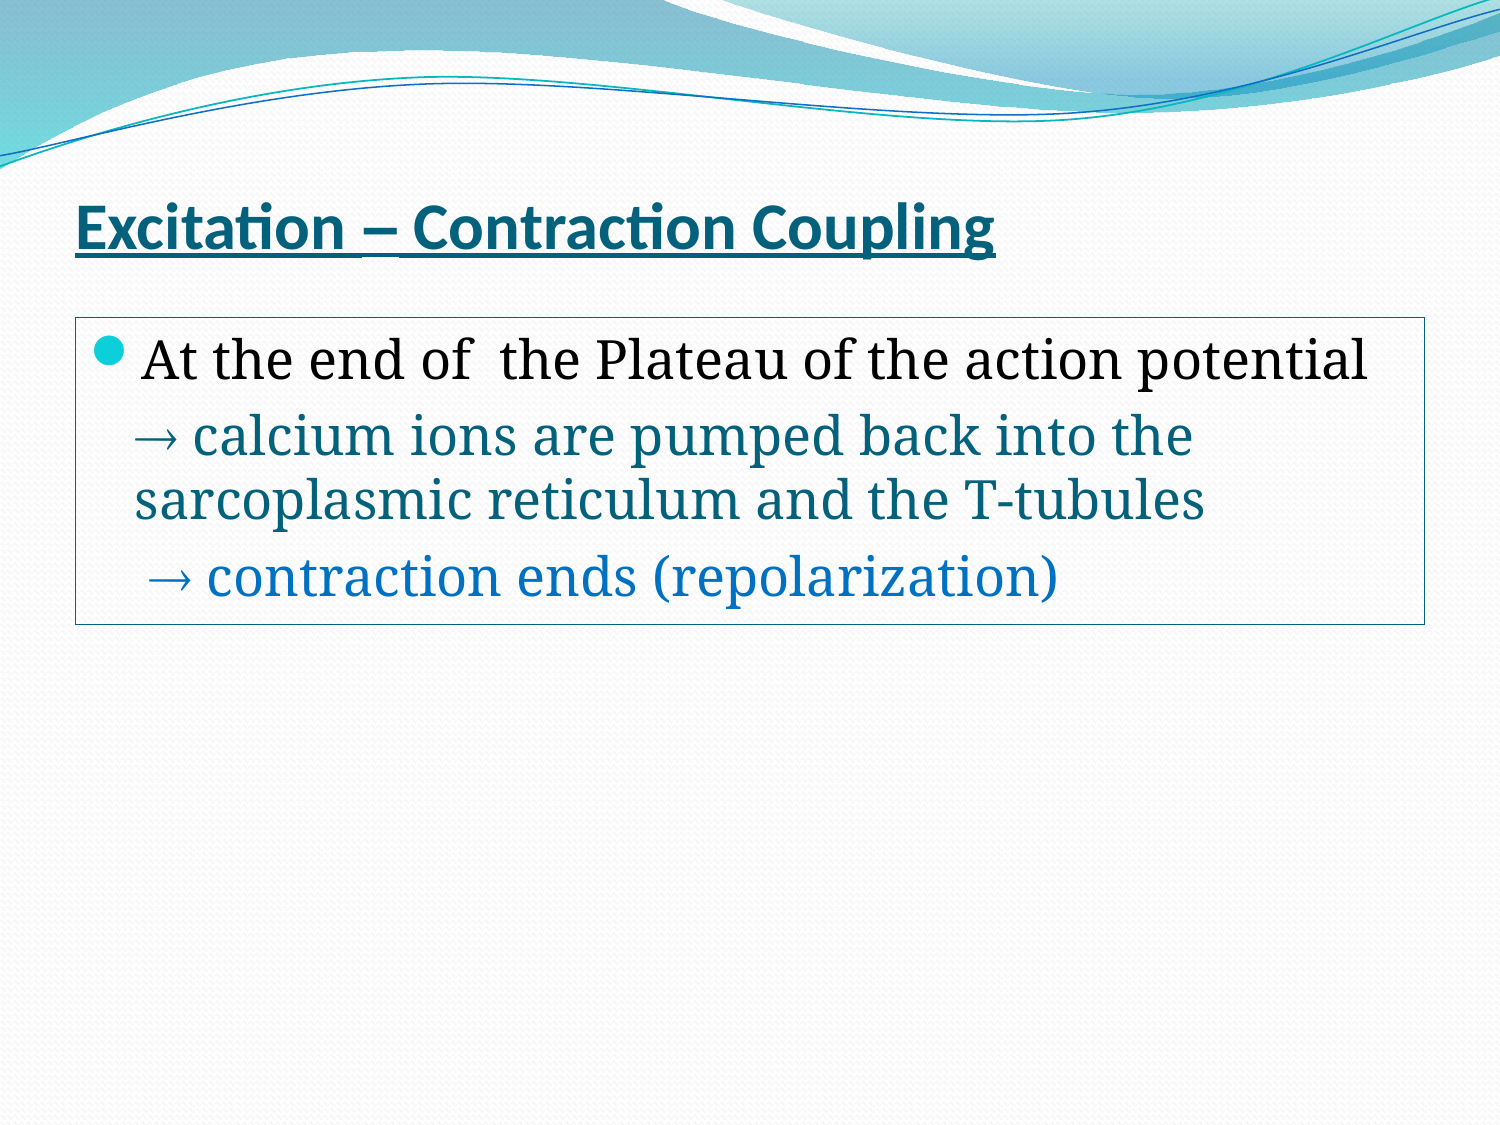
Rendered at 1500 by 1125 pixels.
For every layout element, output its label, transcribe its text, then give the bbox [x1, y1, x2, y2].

title Excitation – Contraction Coupling [75, 75, 1425, 263]
list At the end of the Plateau of the action potential  calcium ions are pumped back into the sarcoplasmic reticulum and the T-tubules  contraction ends (repolarization) [75, 317, 1425, 625]
